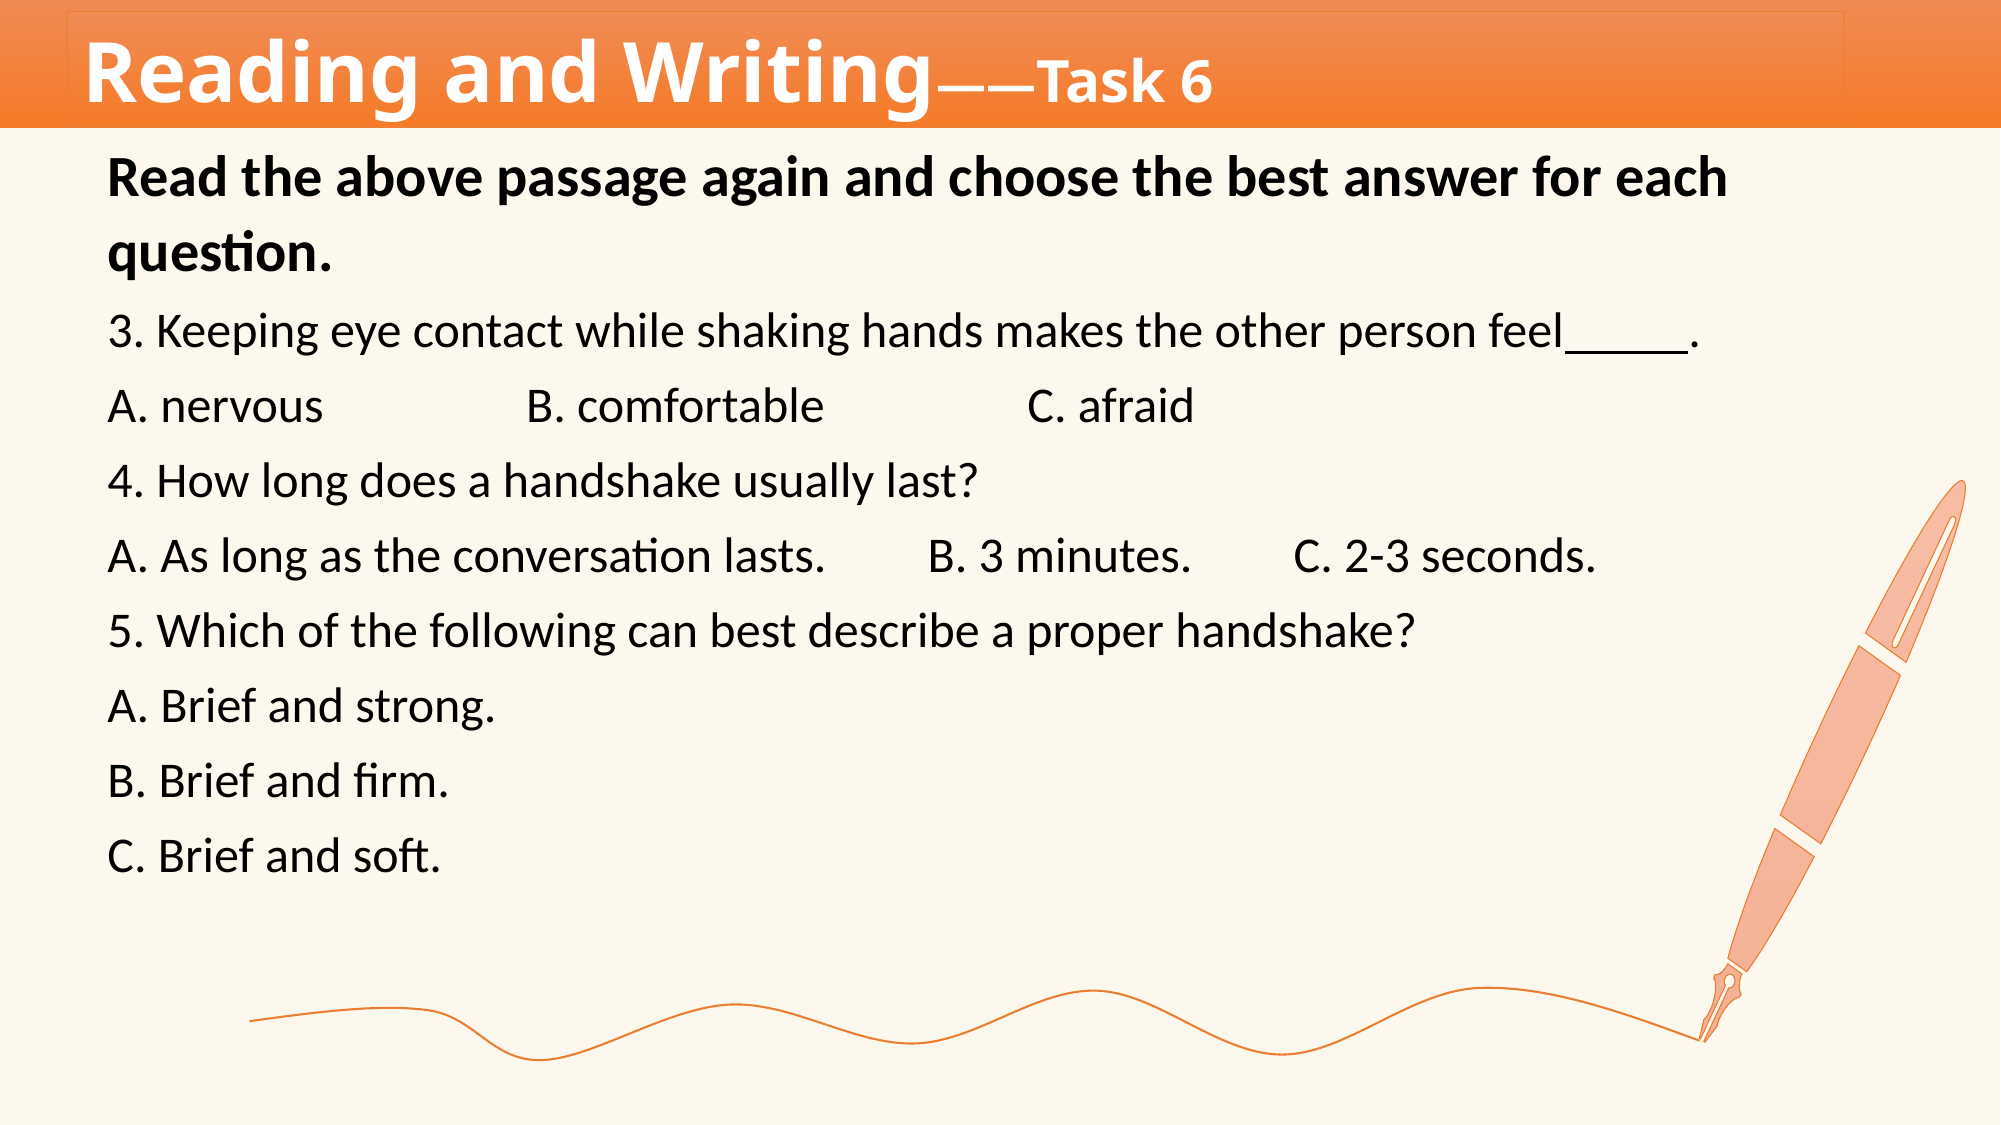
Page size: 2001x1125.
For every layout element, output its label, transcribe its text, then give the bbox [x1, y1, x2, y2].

text_box [1779, 644, 1902, 845]
list Read the above passage again and choose the best answer for each question. 3. Keeping eye contact while shaking hands makes the other person feel . A. nervous B. comfortable C. afraid 4. How long does a handshake usually last? A. As long as the conversation lasts. B. 3 minutes. C. 2-3 seconds. 5. Which of the following can best describe a proper handshake? A. Brief and strong. B. Brief and firm. C. Brief and soft. [92, 146, 1902, 1014]
text_box [1698, 962, 1743, 1043]
text_box [1864, 480, 1966, 664]
text_box [249, 986, 1700, 1062]
text_box [1727, 827, 1815, 973]
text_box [0, 0, 2000, 128]
